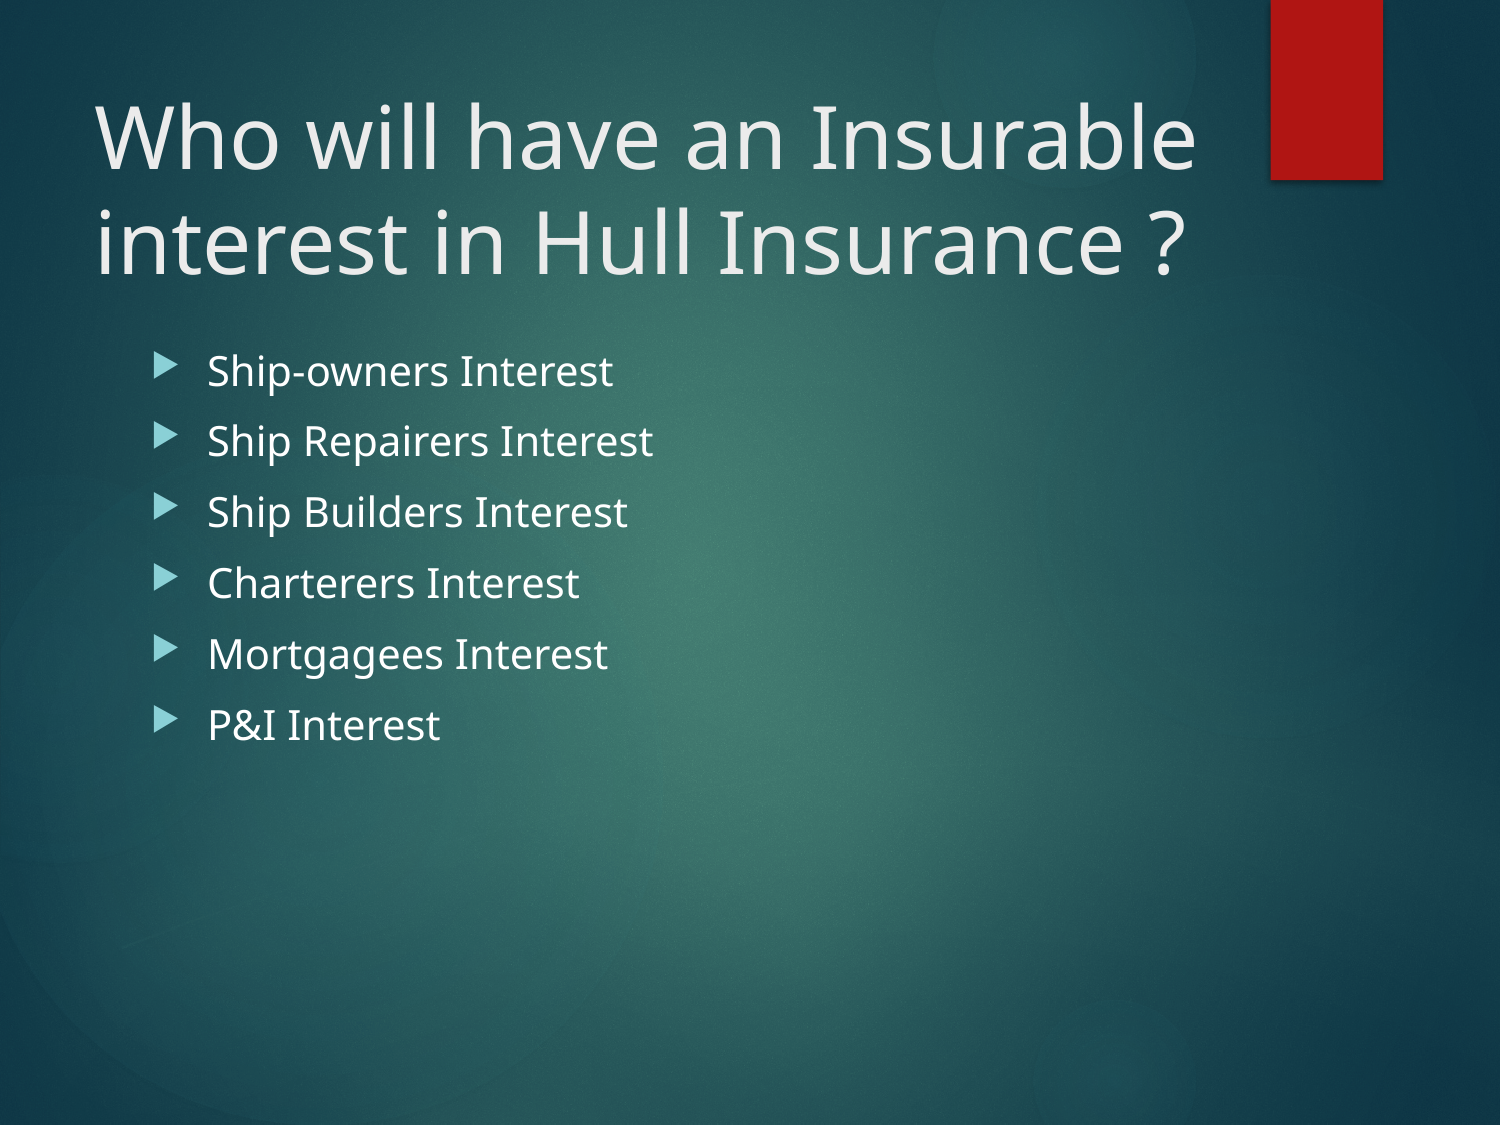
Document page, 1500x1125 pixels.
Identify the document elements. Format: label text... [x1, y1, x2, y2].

title Who will have an Insurable interest in Hull Insurance ? [79, 74, 1237, 304]
list Ship-owners Interest Ship Repairers Interest Ship Builders Interest Charterers Interest Mortgagees Interest P&I Interest [135, 336, 1237, 1025]
